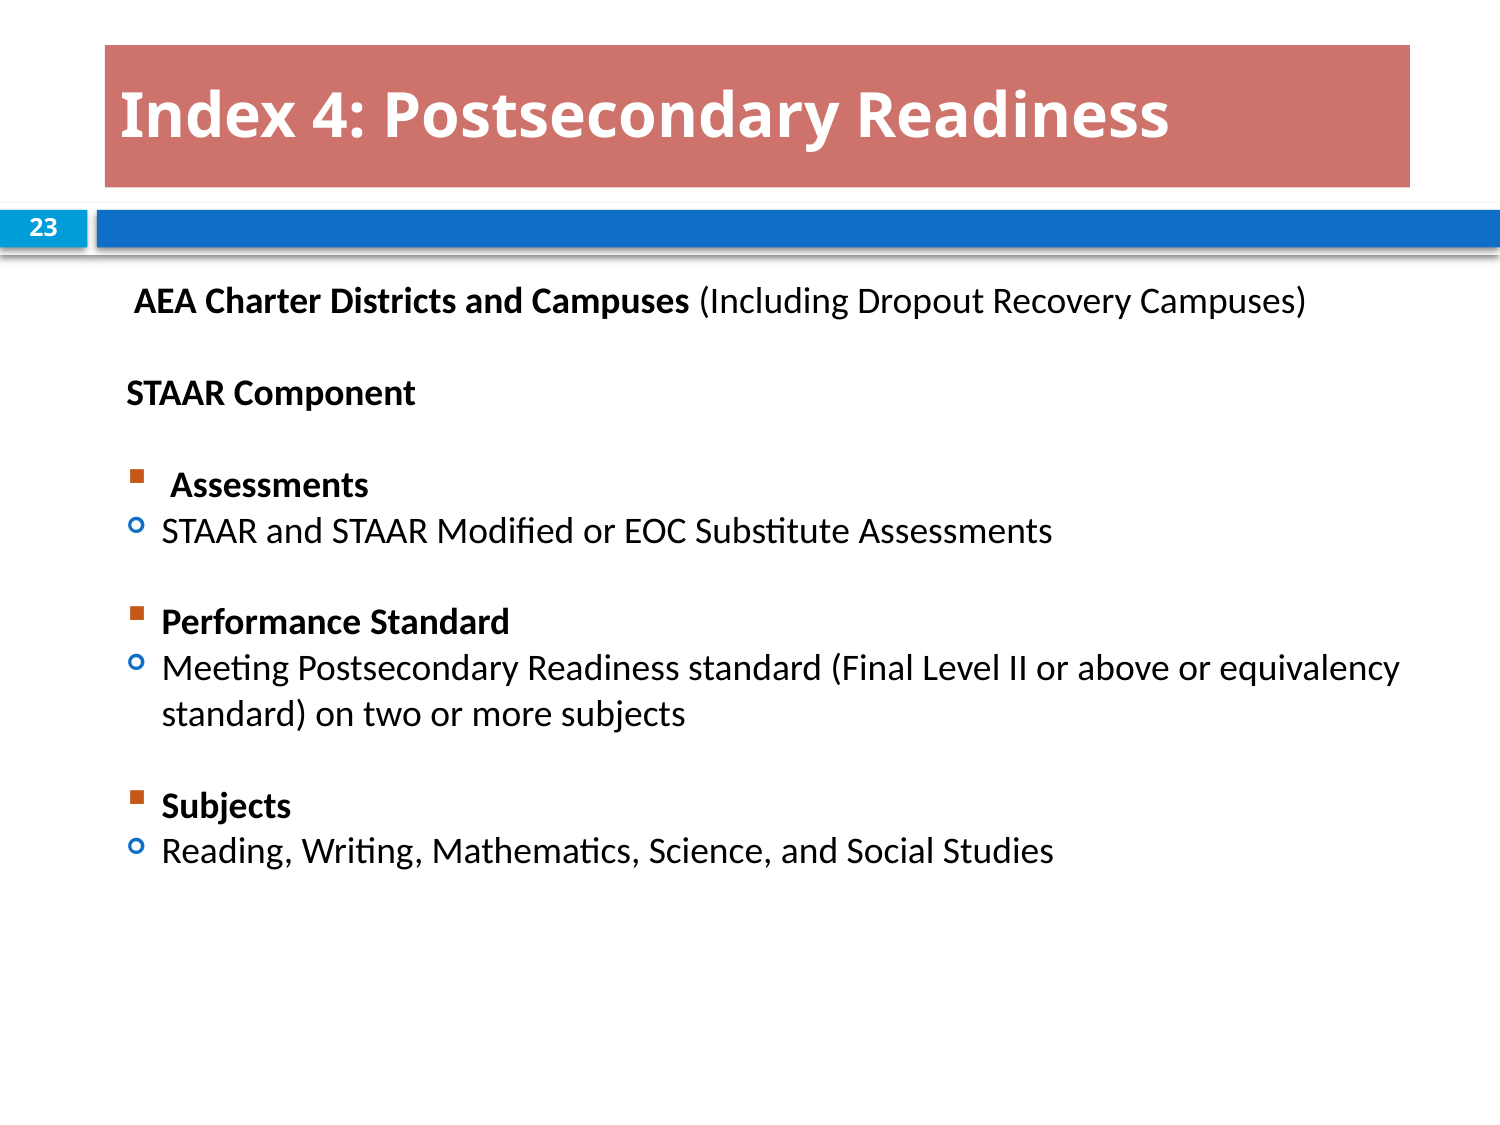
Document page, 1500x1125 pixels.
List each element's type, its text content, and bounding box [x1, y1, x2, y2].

slide_number 23 [0, 208, 88, 249]
title Index 4: Postsecondary Readiness [104, 44, 1411, 188]
text_box AEA Charter Districts and Campuses (Including Dropout Recovery Campuses) STAAR Component Assessments STAAR and STAAR Modified or EOC Substitute Assessments Performance Standard Meeting Postsecondary Readiness standard (Final Level II or above or equivalency standard) on two or more subjects Subjects Reading, Writing, Mathematics, Science, and Social Studies [111, 268, 1443, 917]
